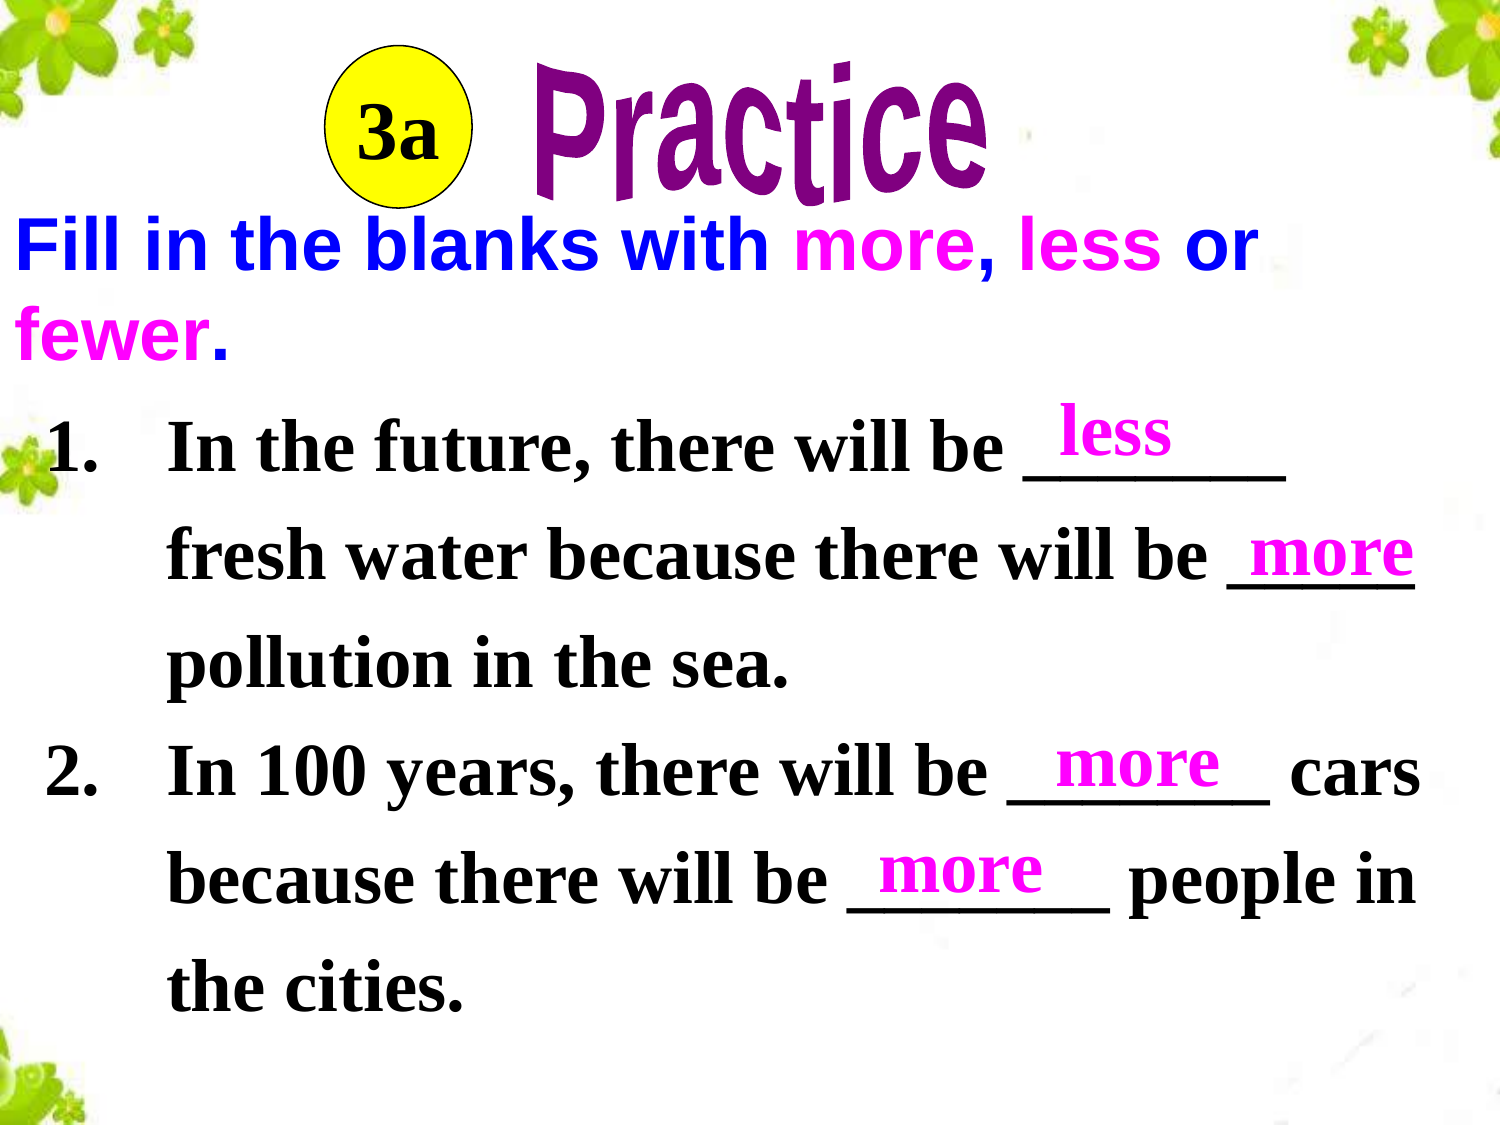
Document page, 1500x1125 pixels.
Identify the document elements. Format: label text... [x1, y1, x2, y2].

text_box 3a [324, 45, 473, 209]
text_box more [1021, 704, 1253, 809]
text_box Fill in the blanks with more, less or fewer. [0, 219, 1500, 350]
picture [0, 350, 1500, 1125]
picture [0, 0, 1500, 219]
text_box more [844, 810, 1105, 916]
text_box In the future, there will be _______ fresh water because there will be _____ pollution in the sea. In 100 years, there will be _______ cars because there will be _______ people in the cities. [29, 371, 1465, 1034]
text_box less [1045, 373, 1235, 479]
text_box more [1234, 492, 1459, 598]
